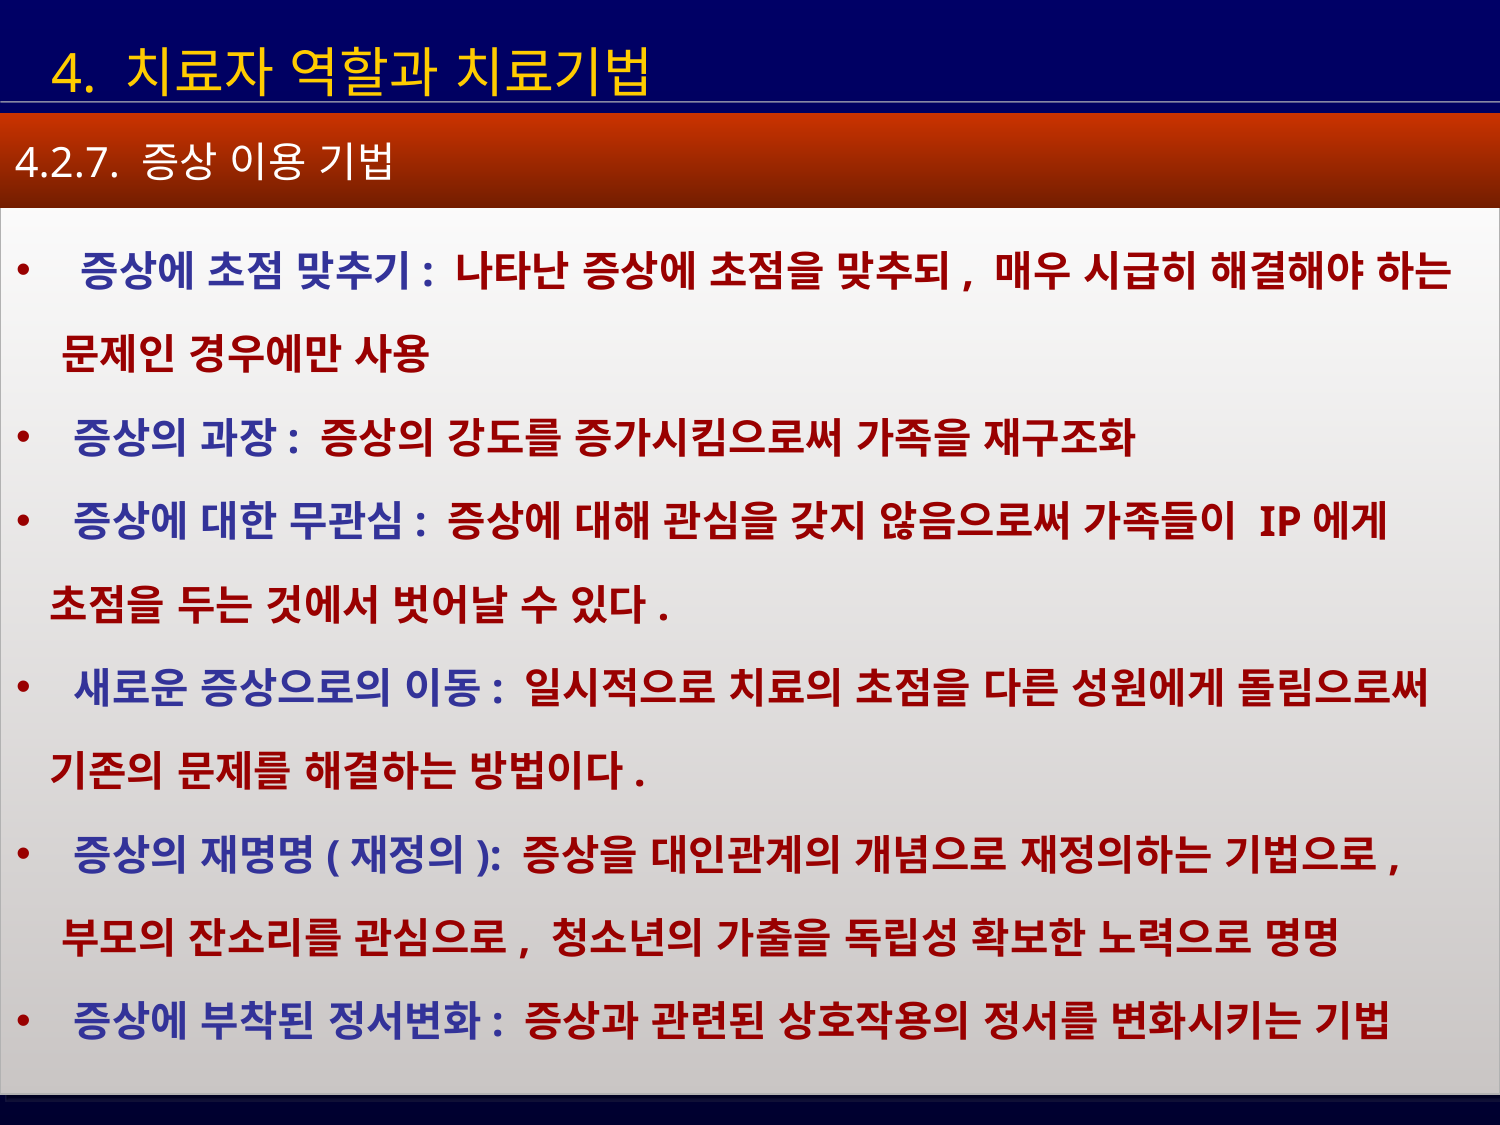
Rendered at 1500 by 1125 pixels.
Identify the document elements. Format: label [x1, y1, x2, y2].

text_box [0, 30, 1500, 1095]
